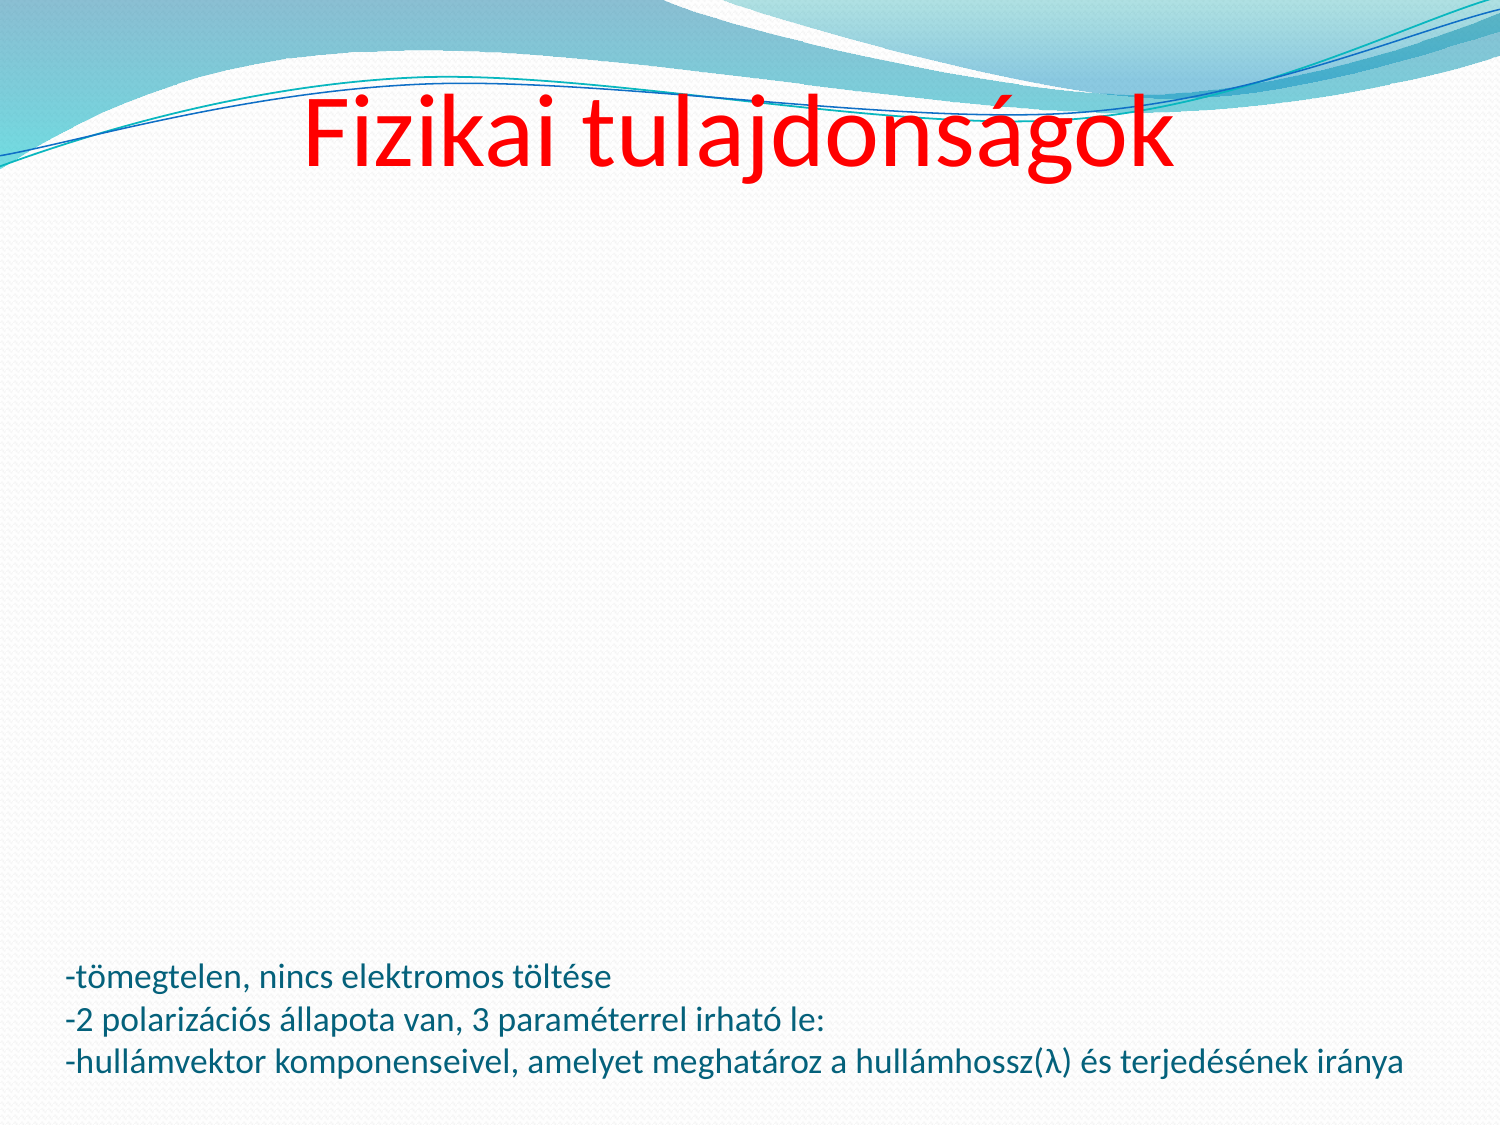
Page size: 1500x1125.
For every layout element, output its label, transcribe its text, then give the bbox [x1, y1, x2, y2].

title -tömegtelen, nincs elektromos töltése -2 polarizációs állapota van, 3 paraméterrel irható le: -hullámvektor komponenseivel, amelyet meghatároz a hullámhossz(λ) és terjedésének iránya [64, 893, 1415, 1081]
text_box Fizikai tulajdonságok [64, 0, 1415, 188]
